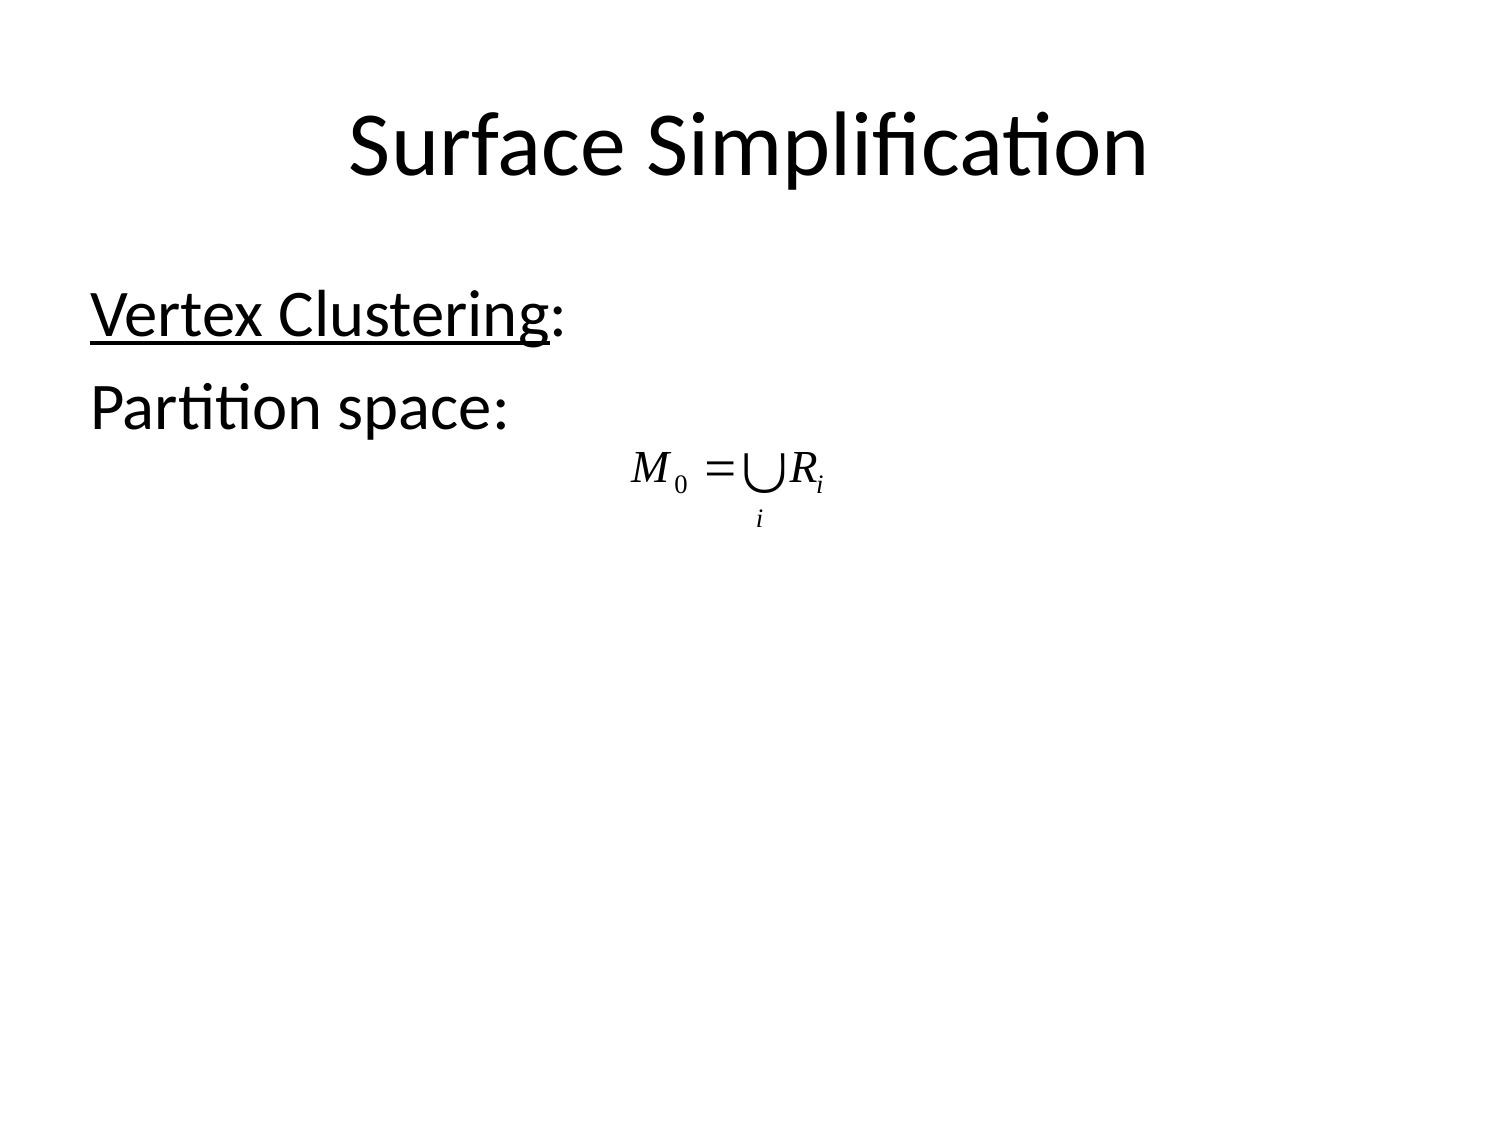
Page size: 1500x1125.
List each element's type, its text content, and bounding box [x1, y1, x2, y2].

list Vertex Clustering: Partition space: [75, 262, 1425, 1005]
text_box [623, 432, 838, 537]
title Surface Simplification [75, 45, 1425, 233]
